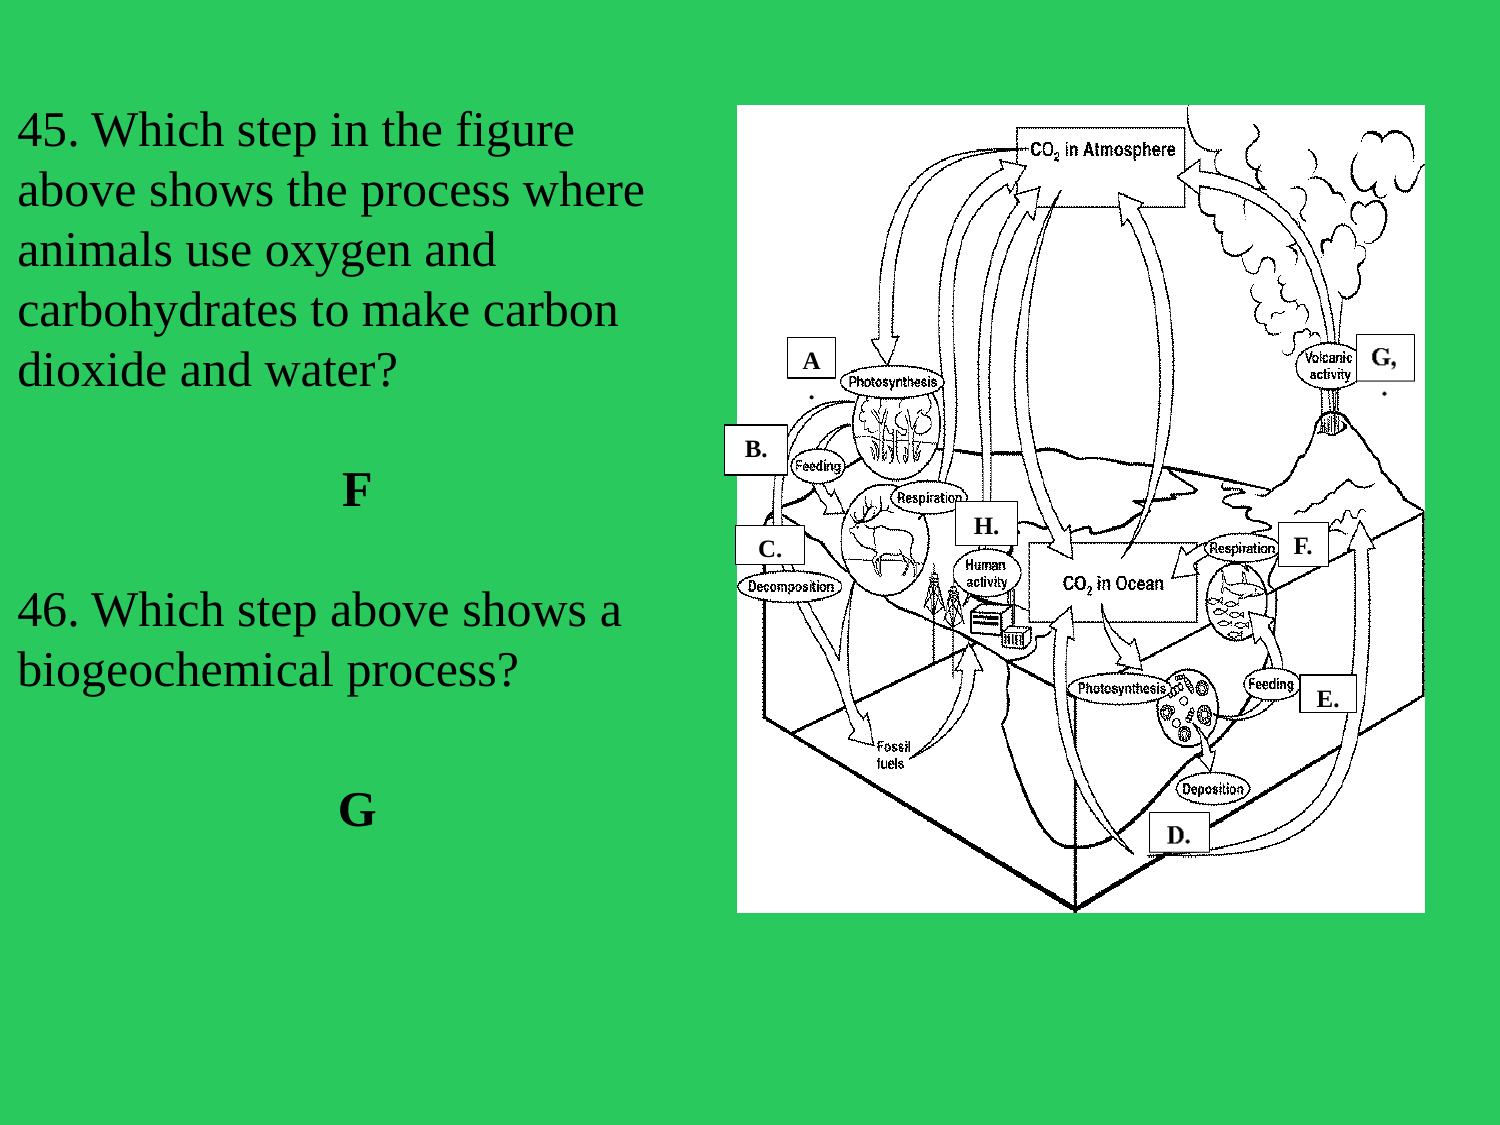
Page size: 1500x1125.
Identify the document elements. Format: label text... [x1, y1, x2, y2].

text_box B. [724, 425, 732, 475]
picture [737, 105, 1426, 913]
list 45. Which step in the figure above shows the process where animals use oxygen and carbohydrates to make carbon dioxide and water? F 46. Which step above shows a biogeochemical process? G [2, 88, 713, 1044]
